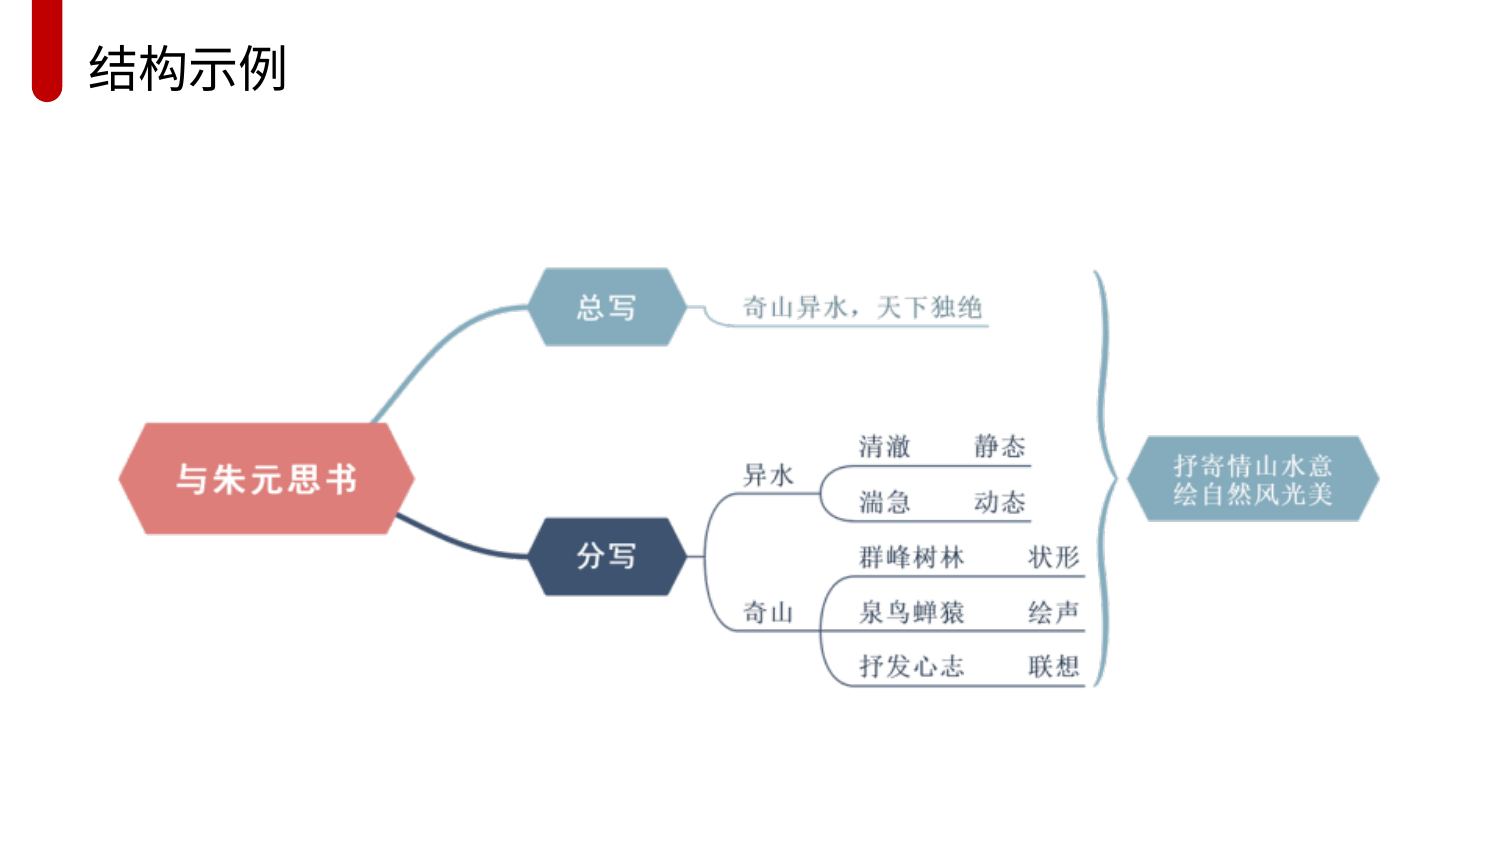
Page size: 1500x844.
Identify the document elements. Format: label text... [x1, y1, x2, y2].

picture [103, 265, 1397, 694]
text_box 结构示例 [77, 31, 376, 104]
text_box [31, 0, 63, 103]
